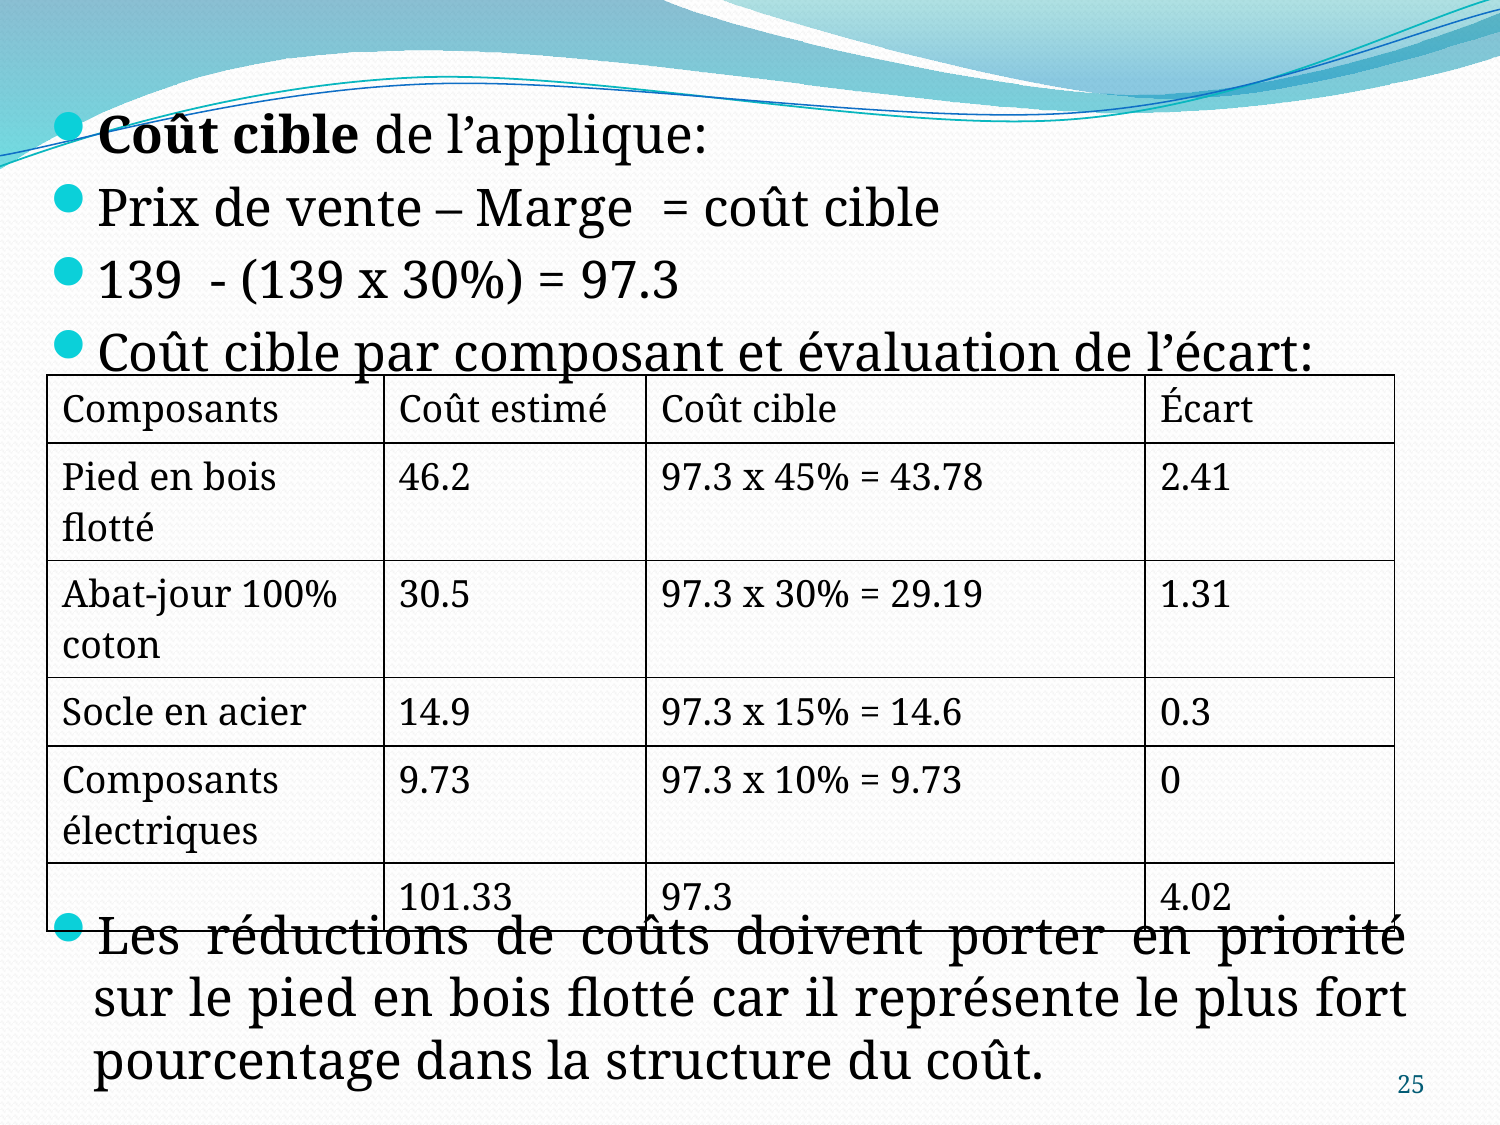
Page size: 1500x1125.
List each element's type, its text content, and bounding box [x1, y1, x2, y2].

table_cell 30.5 [385, 561, 645, 677]
table_cell 0 [1146, 747, 1394, 862]
list Coût cible de l’applique: Prix de vente – Marge = coût cible 139 - (139 x 30%) = 97.3 Coût cible par composant et évaluation de l’écart: Les réductions de coûts doivent porter en priorité sur le pied en bois flotté car il représente le plus fort pourcentage dans la structure du coût. [35, 93, 1425, 1102]
table_cell 9.73 [385, 747, 645, 862]
table_cell 97.3 x 10% = 9.73 [647, 747, 1144, 862]
table_cell Composants électriques [48, 747, 383, 862]
table_cell Abat-jour 100% coton [48, 561, 383, 677]
table_header Coût estimé [385, 376, 645, 442]
table_cell 0.3 [1146, 678, 1394, 745]
table_cell 97.3 [647, 864, 1144, 930]
table_cell [48, 864, 383, 930]
table_cell 1.31 [1146, 561, 1394, 677]
table_cell 97.3 x 30% = 29.19 [647, 561, 1144, 677]
slide_number 25 [1299, 1042, 1425, 1103]
table_cell Pied en bois flotté [48, 444, 383, 560]
table_cell 4.02 [1146, 864, 1394, 930]
table_cell 97.3 x 15% = 14.6 [647, 678, 1144, 745]
table_header Coût cible [647, 376, 1144, 442]
table_cell 14.9 [385, 678, 645, 745]
table_cell 2.41 [1146, 444, 1394, 560]
table_cell 46.2 [385, 444, 645, 560]
table_header Composants [48, 376, 383, 442]
table_header Écart [1146, 376, 1394, 442]
table_cell 101.33 [385, 864, 645, 930]
table_cell 97.3 x 45% = 43.78 [647, 444, 1144, 560]
table_cell Socle en acier [48, 678, 383, 745]
